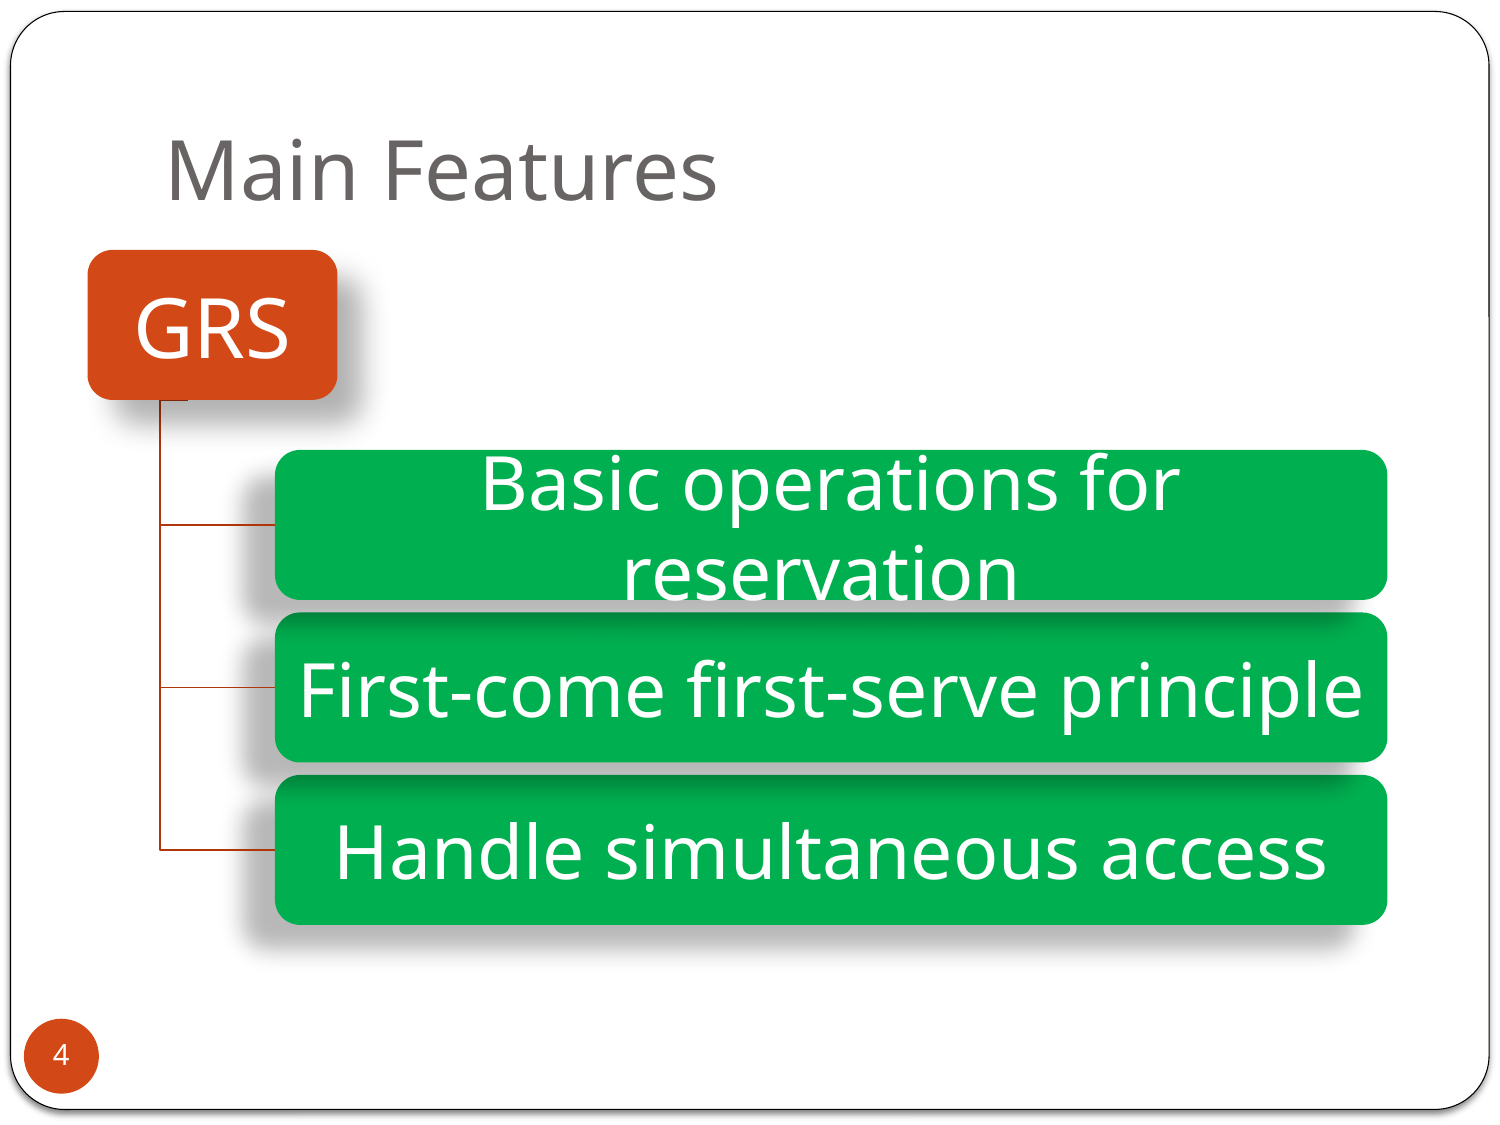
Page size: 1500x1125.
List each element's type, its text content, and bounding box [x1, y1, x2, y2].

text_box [187, 399, 1388, 601]
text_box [187, 609, 1388, 763]
title Main Features [150, 45, 1425, 233]
text_box GRS [84, 246, 341, 404]
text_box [187, 771, 1388, 926]
slide_number 4 [23, 1018, 99, 1094]
